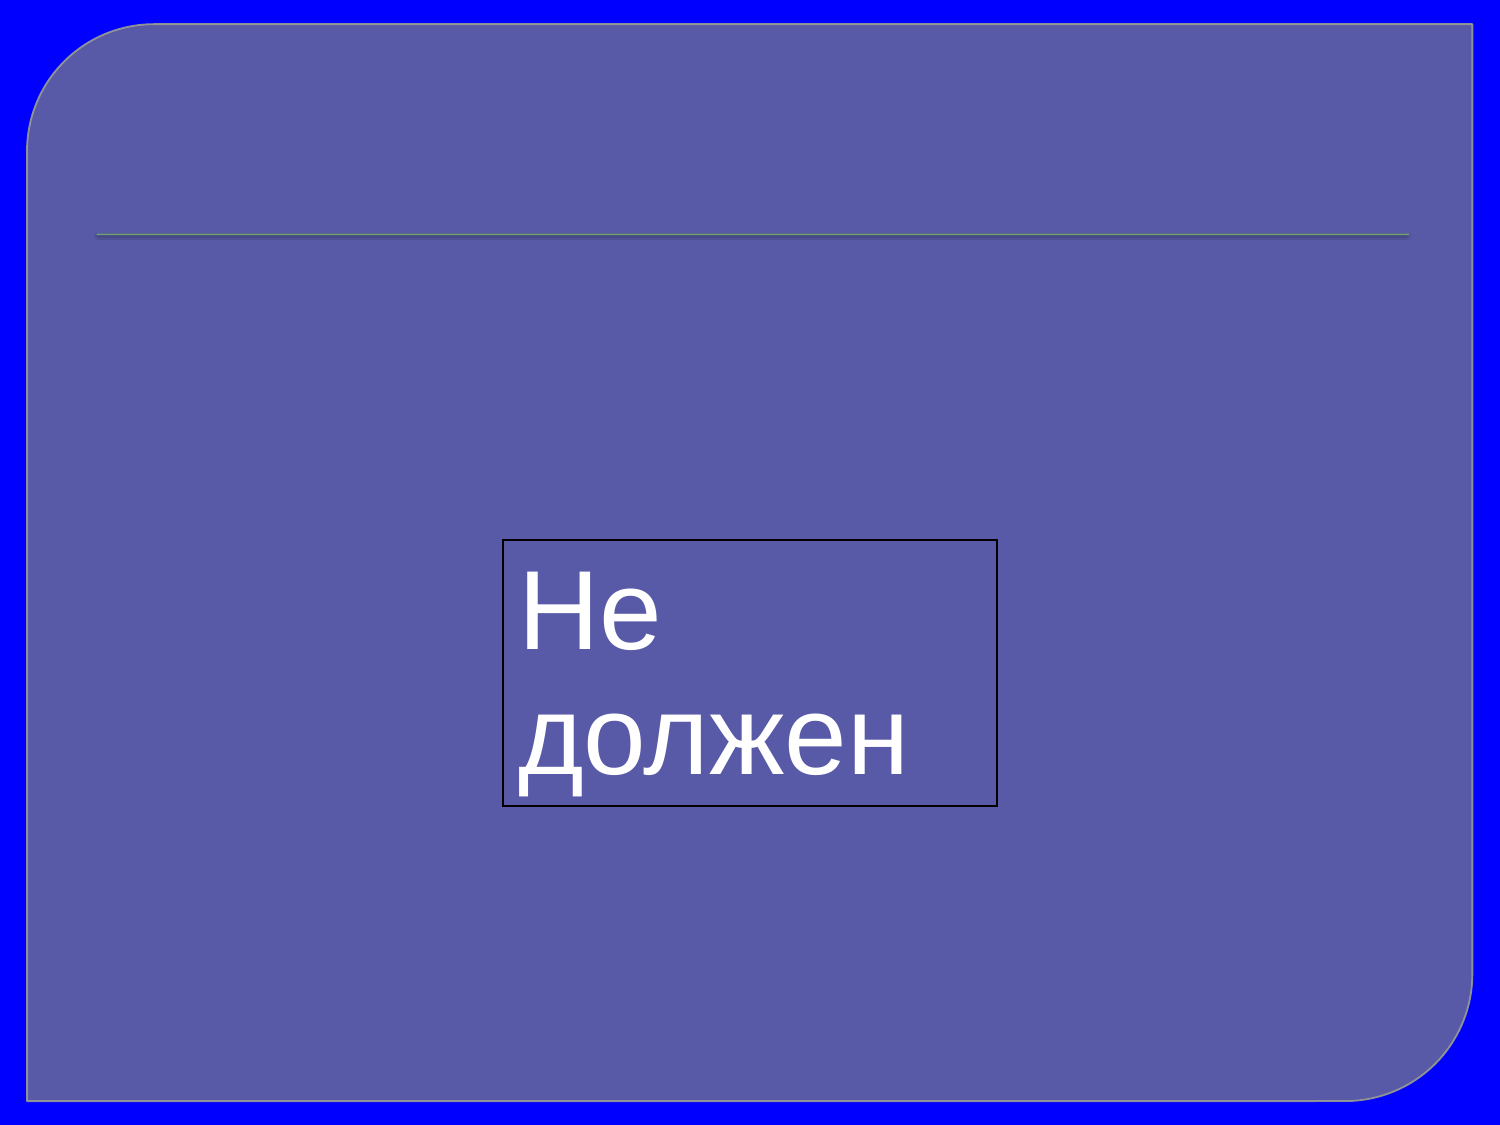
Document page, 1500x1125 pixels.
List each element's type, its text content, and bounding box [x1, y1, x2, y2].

table_header Не должен [504, 541, 996, 805]
